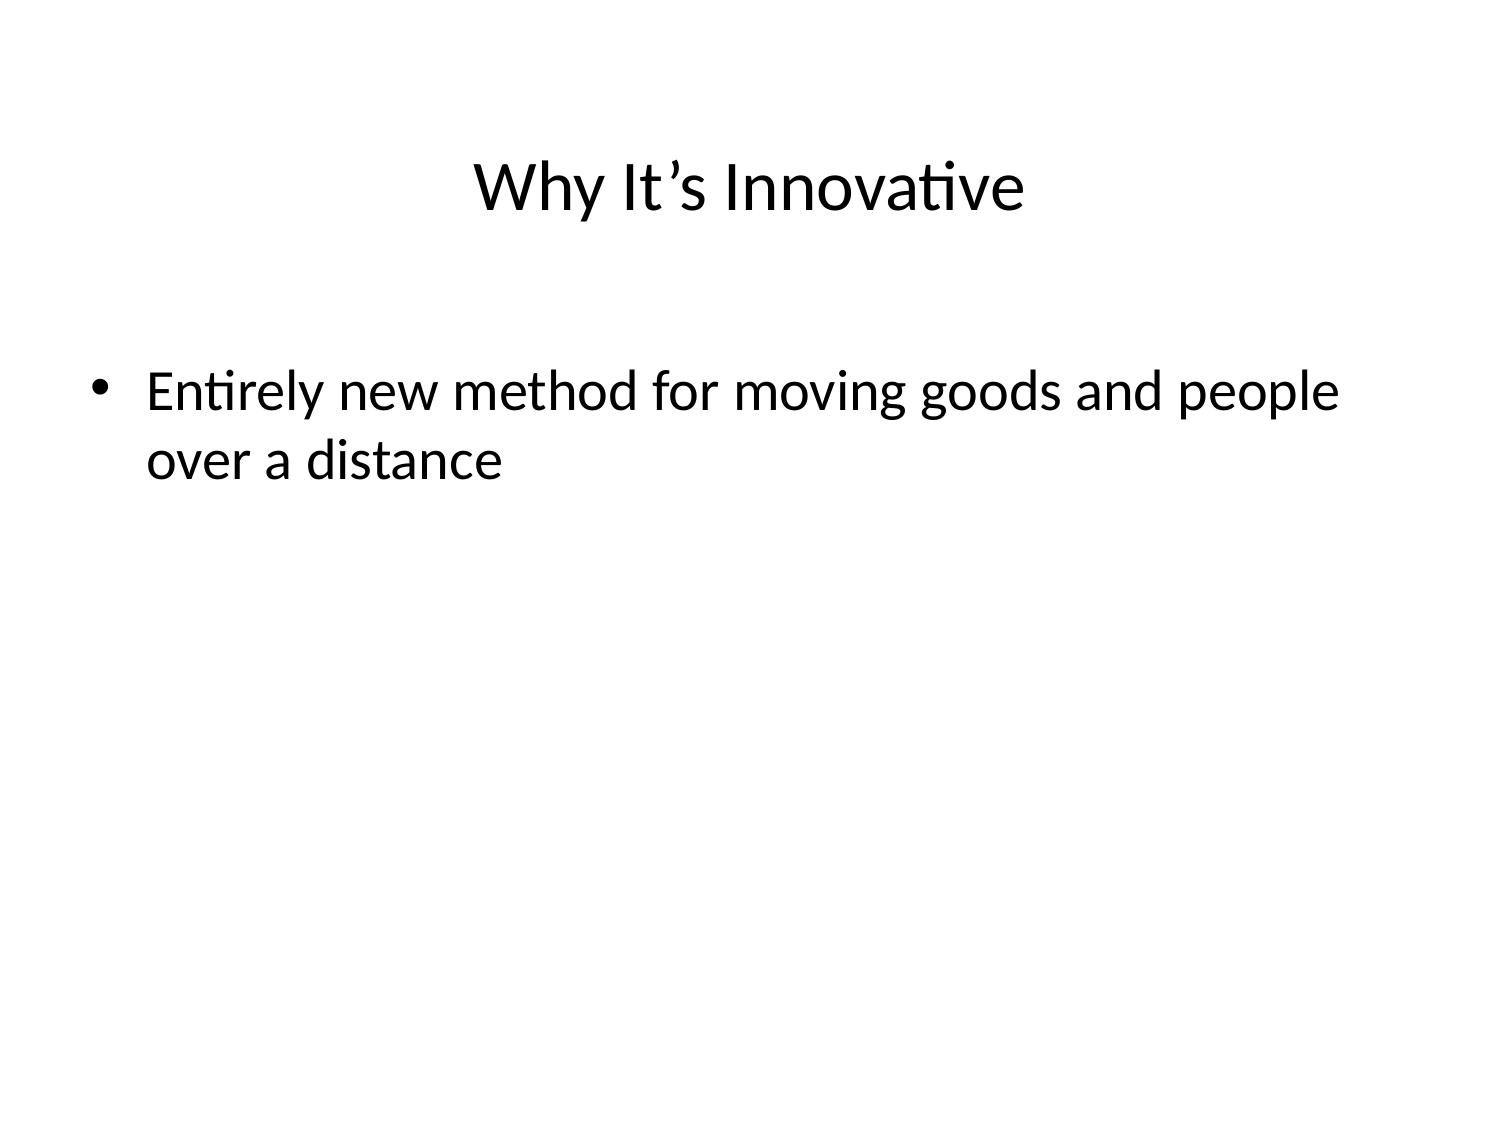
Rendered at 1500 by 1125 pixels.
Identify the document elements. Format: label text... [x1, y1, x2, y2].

title Why It’s Innovative [75, 45, 1425, 233]
list Entirely new method for moving goods and people over a distance [75, 262, 1425, 1005]
